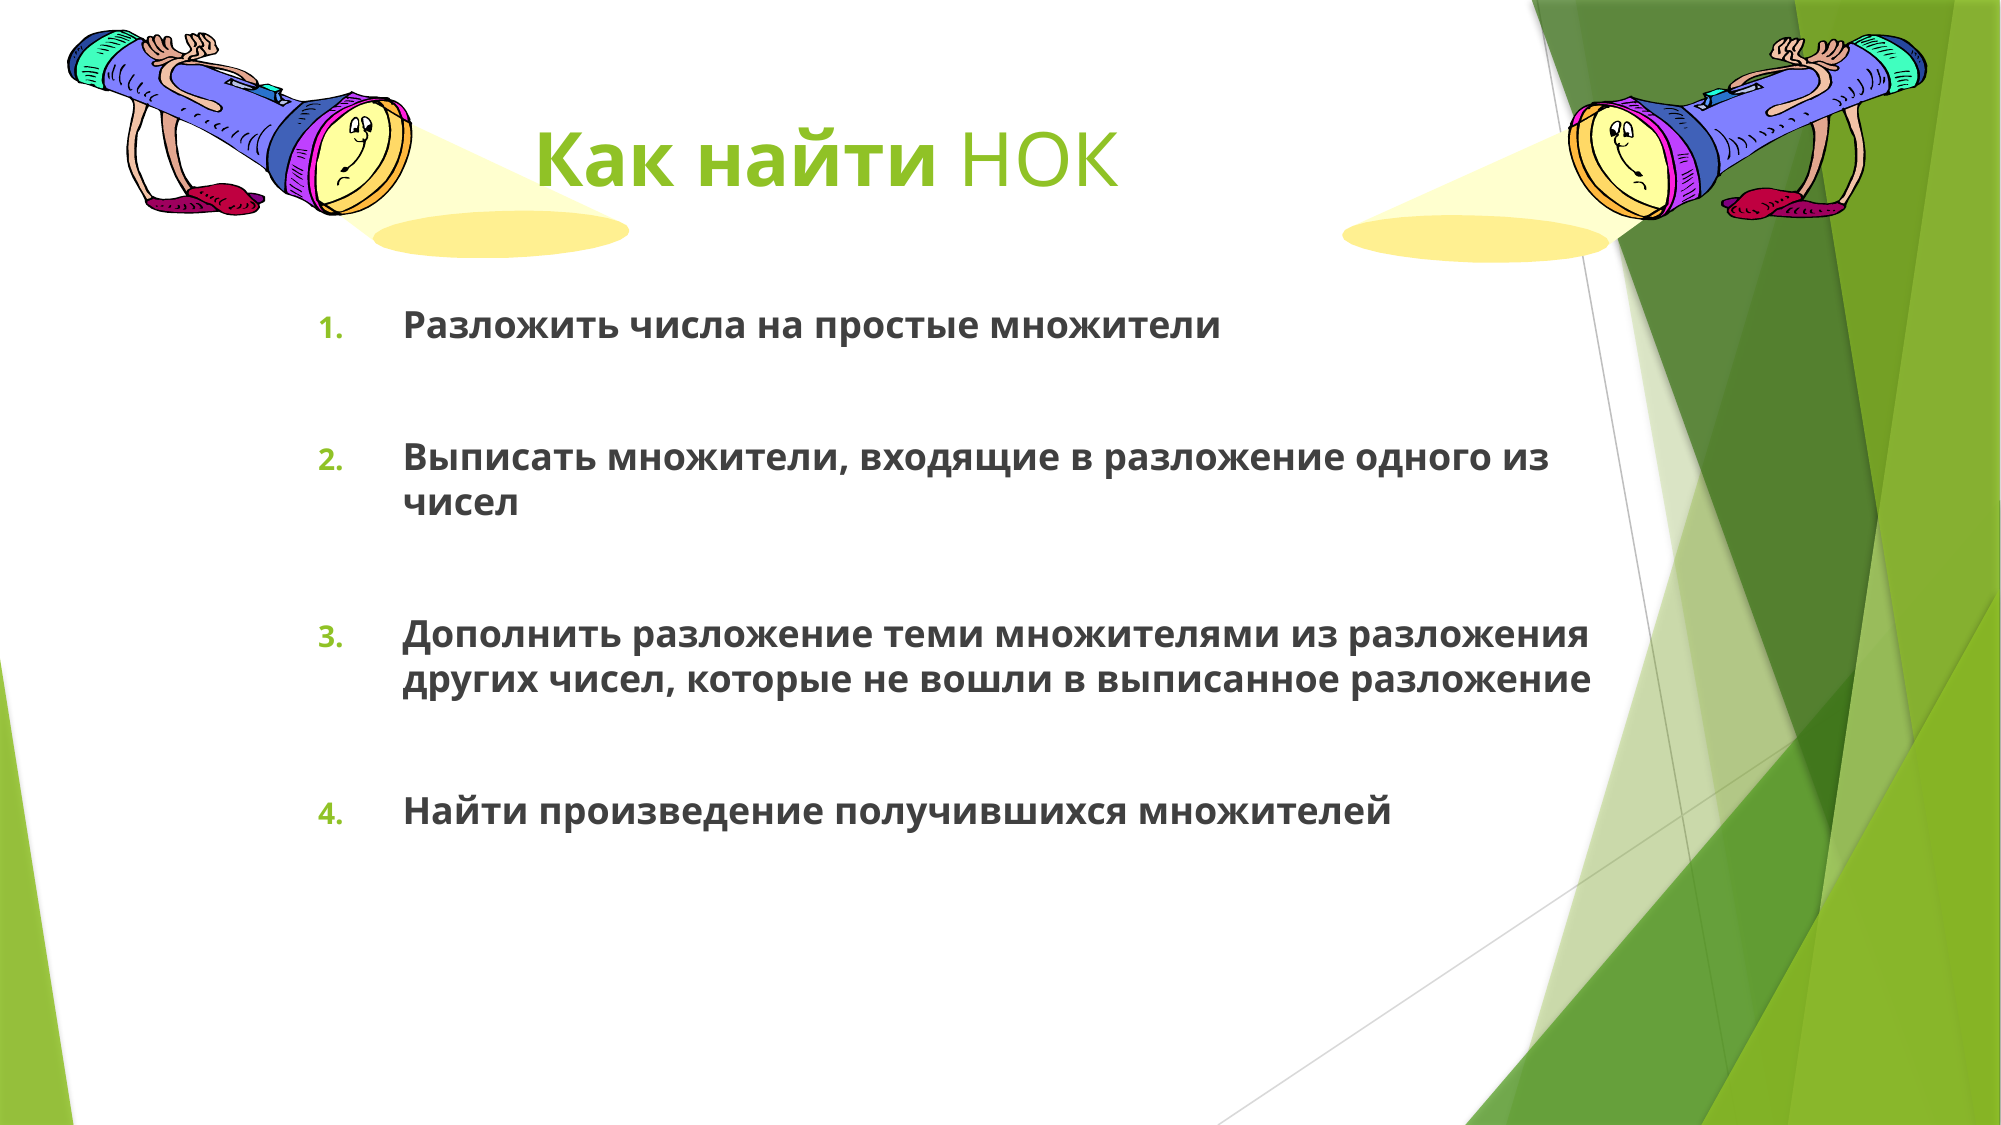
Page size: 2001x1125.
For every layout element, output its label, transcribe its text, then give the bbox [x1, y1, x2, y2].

picture [54, 22, 630, 259]
picture [1341, 27, 1941, 263]
title Как найти НОК [518, 103, 1454, 292]
list Разложить числа на простые множители Выписать множители, входящие в разложение одного из чисел Дополнить разложение теми множителями из разложения других чисел, которые не вошли в выписанное разложение Найти произведение получившихся множителей [303, 294, 1654, 1039]
